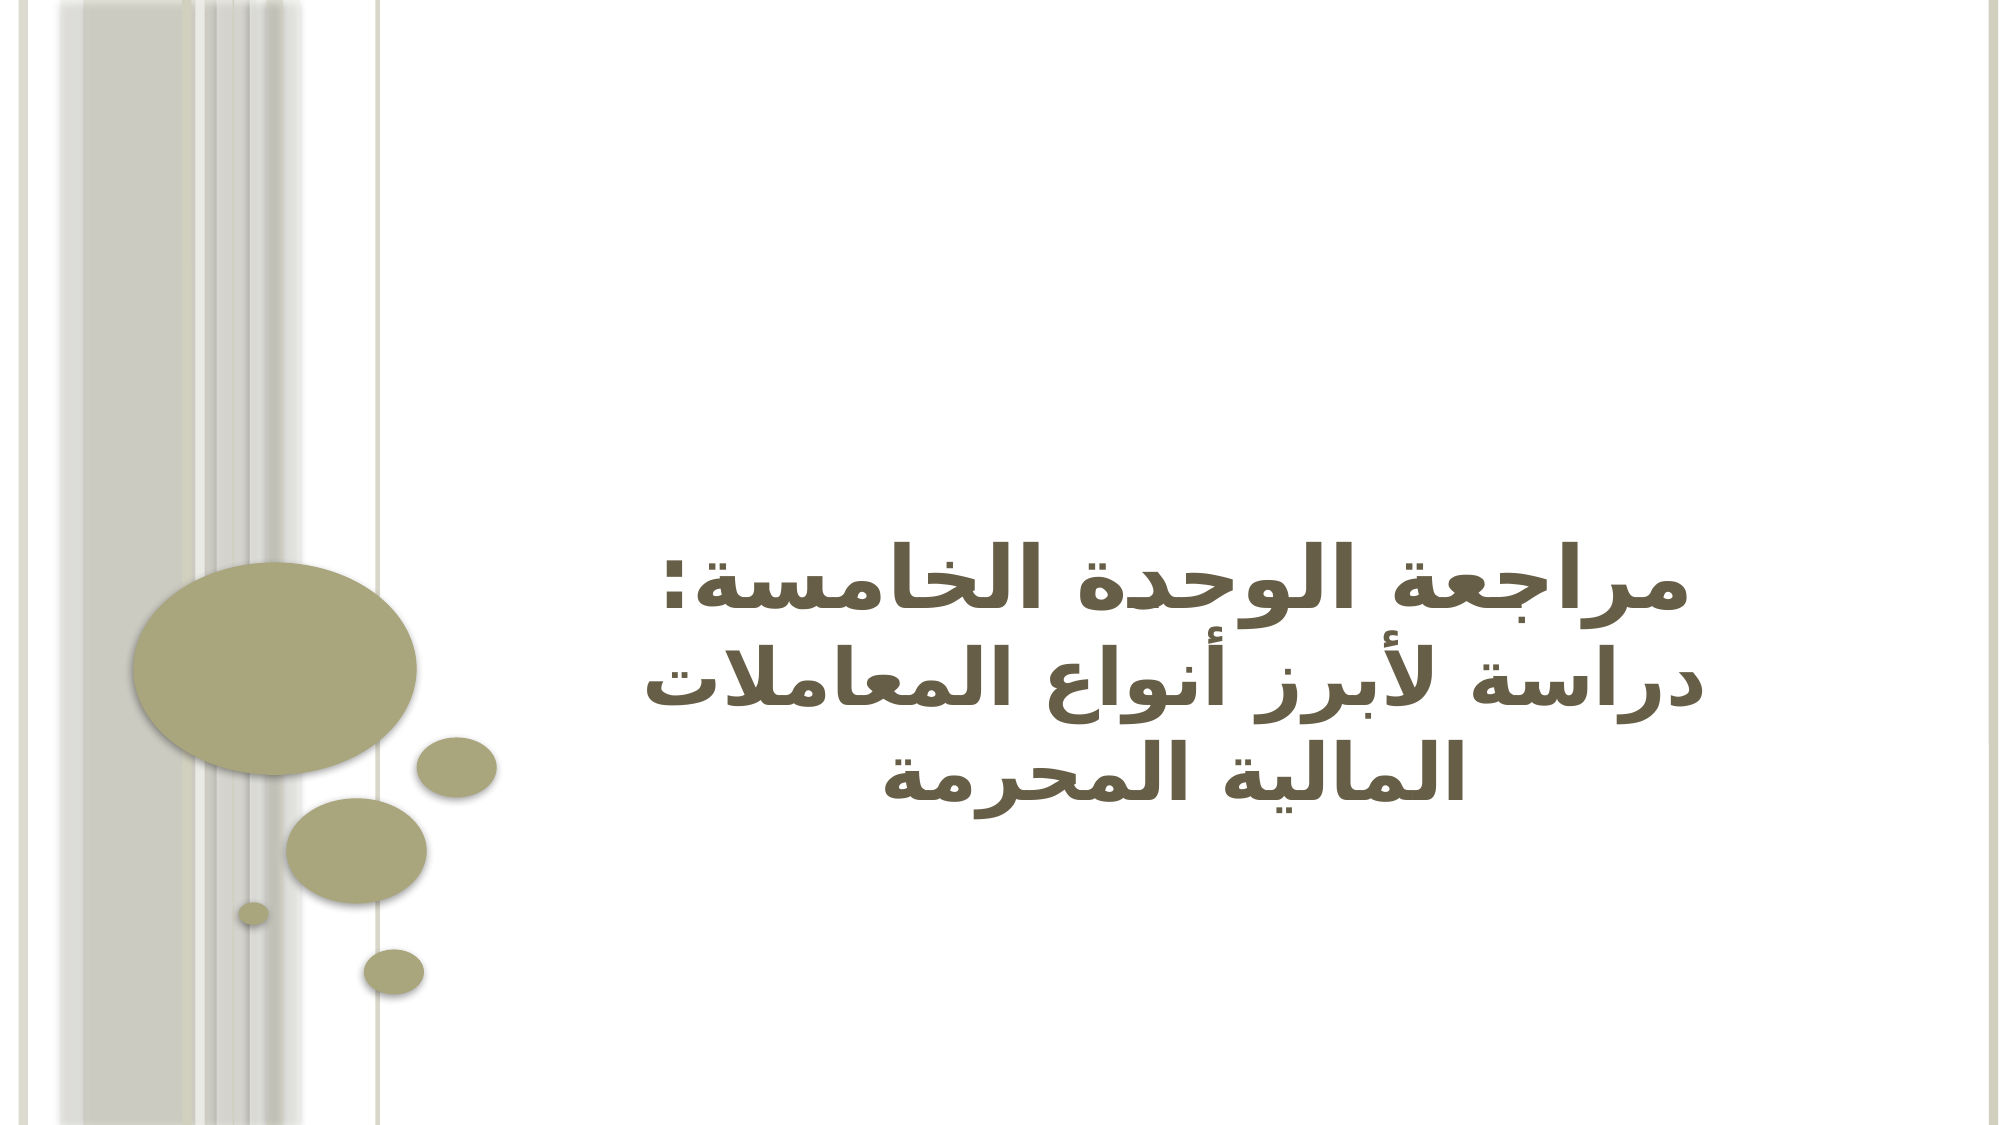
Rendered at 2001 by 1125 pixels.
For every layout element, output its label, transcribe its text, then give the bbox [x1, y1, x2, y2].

title مراجعة الوحدة الخامسة: دراسة لأبرز أنواع المعاملات المالية المحرمة [500, 512, 1850, 824]
